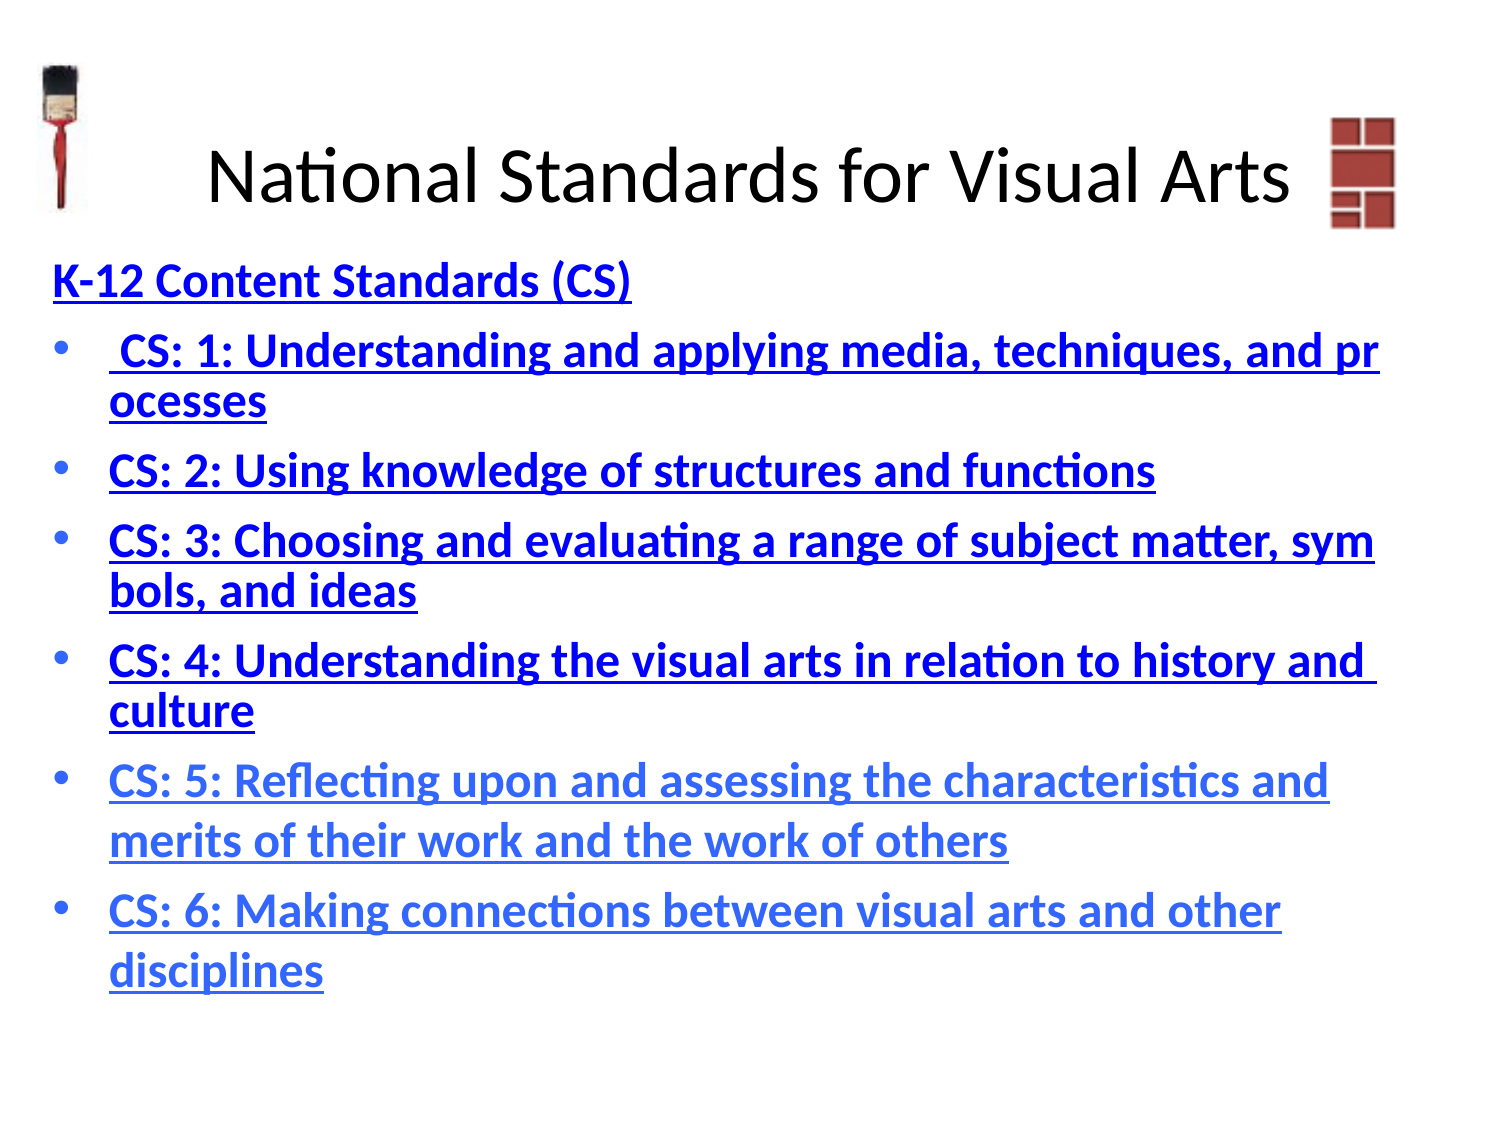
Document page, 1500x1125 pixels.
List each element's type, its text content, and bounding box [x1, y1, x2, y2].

list K-12 Content Standards (CS) CS: 1: Understanding and applying media, techniques, and processes CS: 2: Using knowledge of structures and functions CS: 3: Choosing and evaluating a range of subject matter, symbols, and ideas CS: 4: Understanding the visual arts in relation to history and culture CS: 5: Reflecting upon and assessing the characteristics and merits of their work and the work of others CS: 6: Making connections between visual arts and other disciplines [37, 239, 1405, 1015]
picture [37, 62, 88, 213]
picture [1320, 112, 1405, 240]
title National Standards for Visual Arts [125, 79, 1375, 239]
